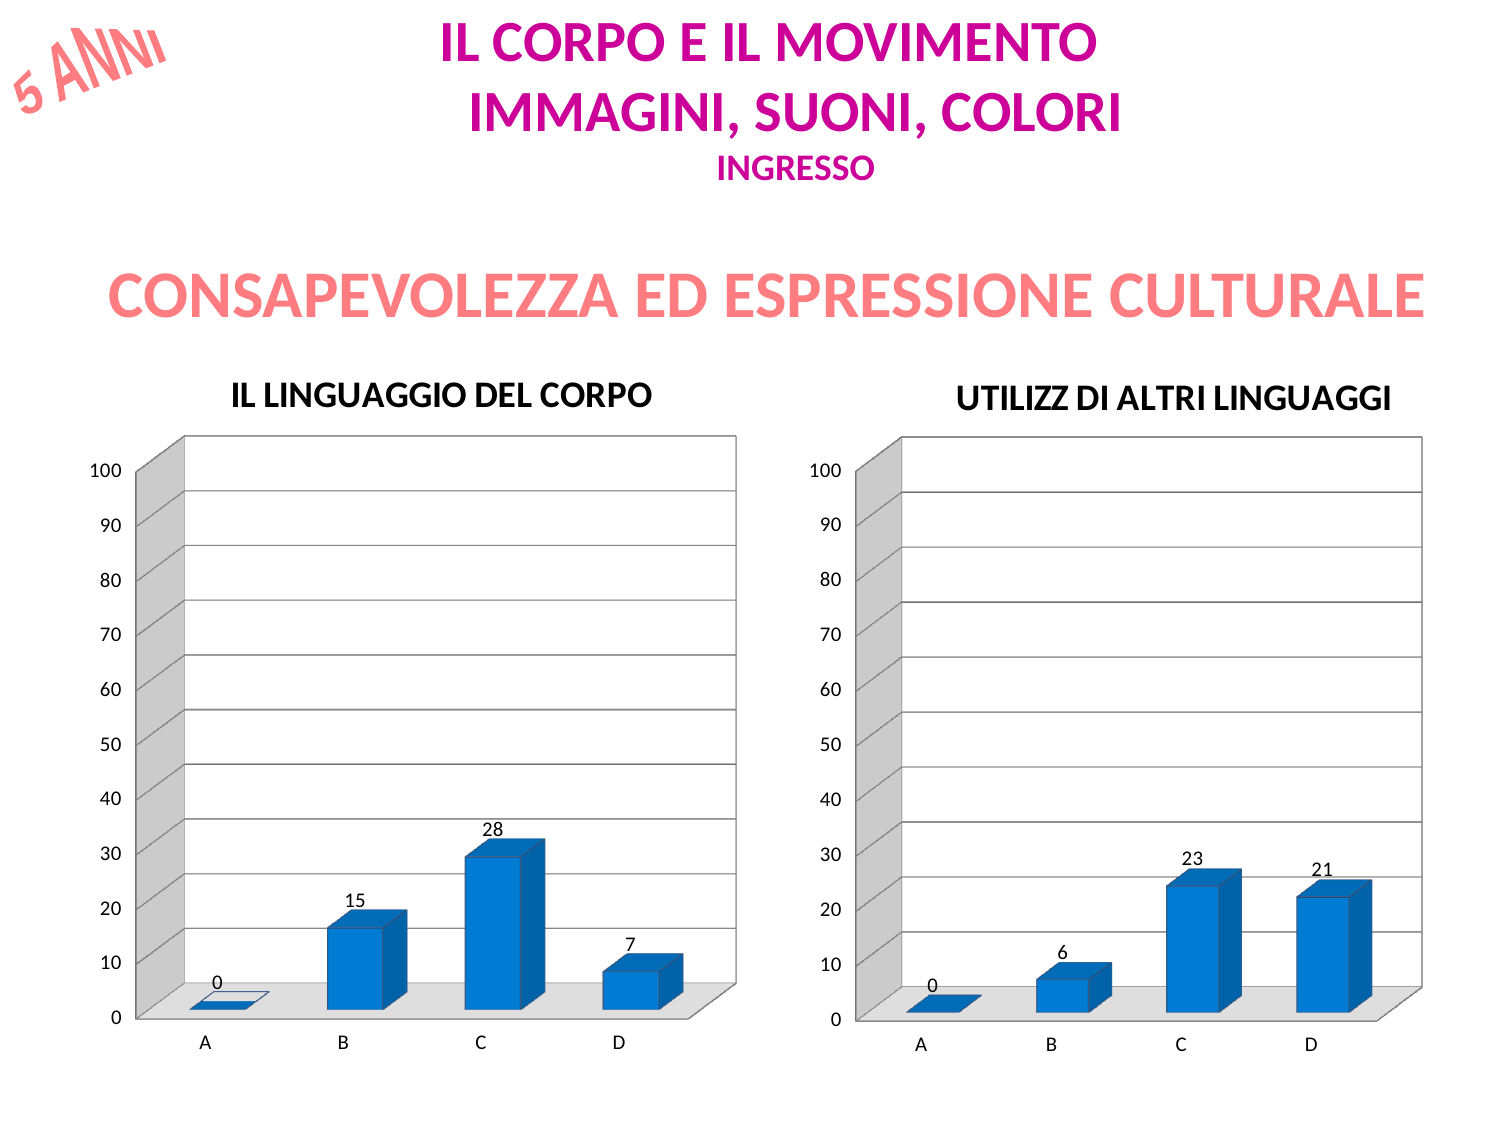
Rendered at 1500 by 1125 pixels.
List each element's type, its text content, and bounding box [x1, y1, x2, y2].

chart [75, 336, 751, 1071]
text_box IL CORPO E IL MOVIMENTO IMMAGINI, SUONI, COLORI INGRESSO [424, 0, 1167, 196]
text_box Consapevolezza ed espressione culturale [76, 243, 1459, 339]
chart [795, 339, 1436, 1071]
